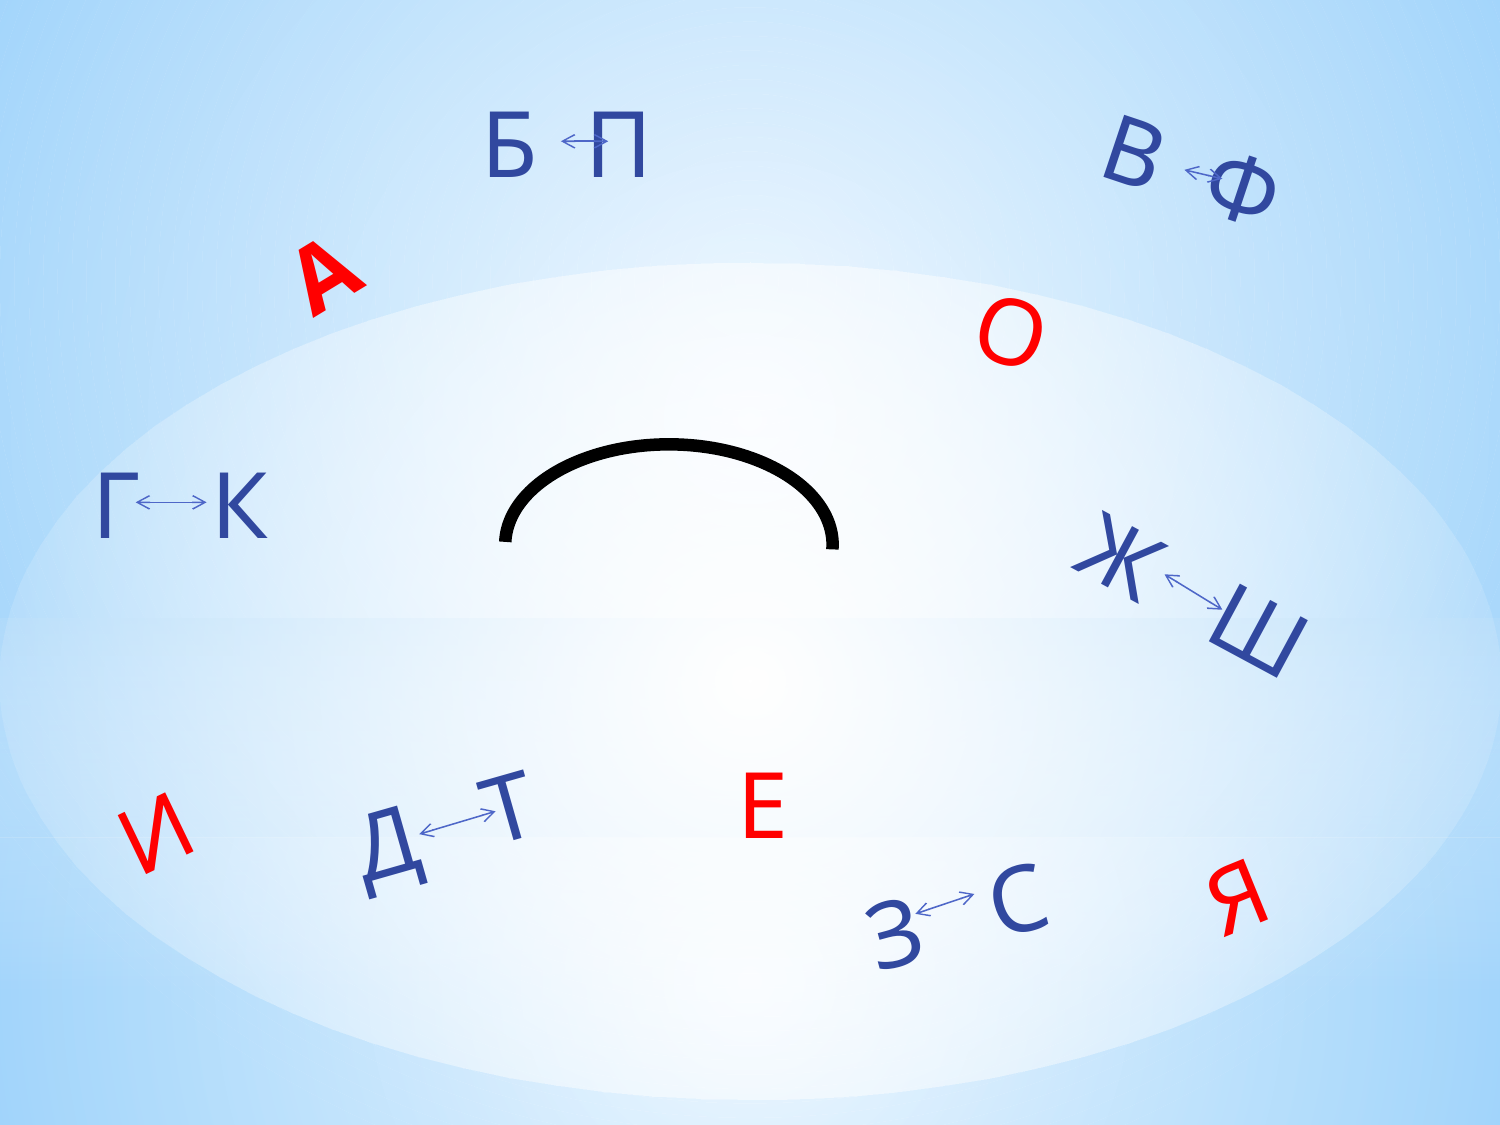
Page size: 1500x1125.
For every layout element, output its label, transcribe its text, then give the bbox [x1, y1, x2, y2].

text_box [1184, 169, 1223, 180]
text_box З С [786, 811, 1127, 1015]
text_box Г К [53, 439, 308, 564]
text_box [1164, 573, 1223, 610]
text_box О [945, 254, 1196, 439]
text_box Е [668, 739, 857, 865]
text_box Д Т [289, 723, 598, 922]
text_box [504, 443, 834, 550]
text_box В Ф [1073, 75, 1372, 281]
text_box Б П [466, 78, 798, 203]
text_box И [82, 713, 297, 908]
text_box Ж Ш [992, 444, 1399, 742]
text_box Я [1164, 815, 1308, 971]
text_box А [249, 131, 495, 349]
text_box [915, 893, 975, 915]
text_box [418, 811, 496, 835]
